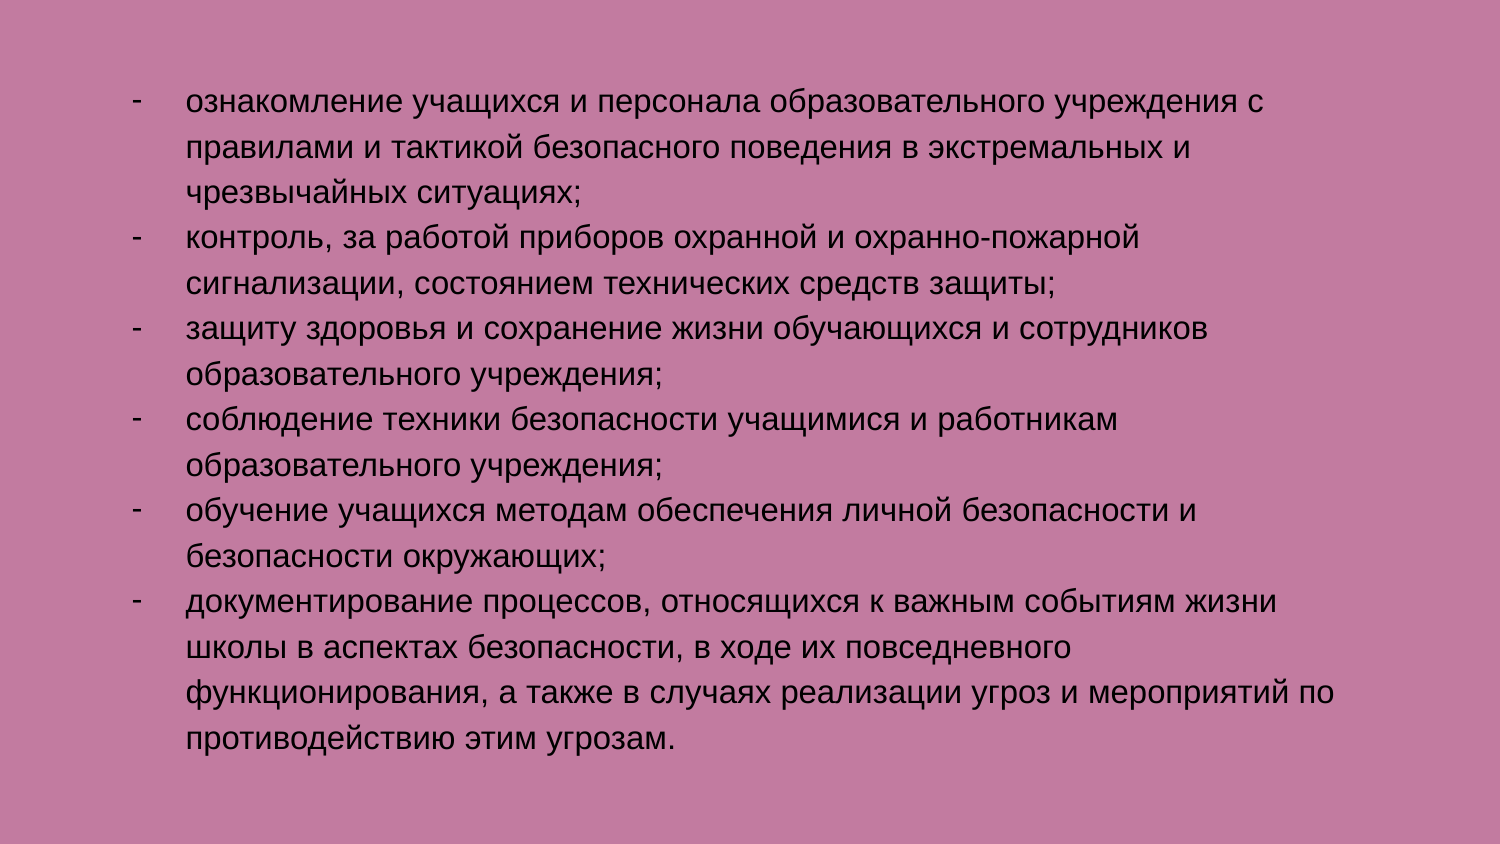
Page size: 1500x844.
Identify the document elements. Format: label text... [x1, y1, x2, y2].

title ознакомление учащихся и персонала образовательного учреждения с правилами и тактикой безопасного поведения в экстремальных и чрезвычайных ситуациях; контроль, за работой приборов охранной и охранно-пожарной сигнализации, состоянием технических средств защиты; защиту здоровья и сохранение жизни обучающихся и сотрудников образовательного учреждения; соблюдение техники безопасности учащимися и работникам образовательного учреждения; обучение учащихся методам обеспечения личной безопасности и безопасности окружающих; документирование процессов, относящихся к важным событиям жизни школы в аспектах безопасности, в ходе их повседневного функционирования, а также в случаях реализации угроз и мероприятий по противодействию этим угрозам. [95, 54, 1382, 825]
